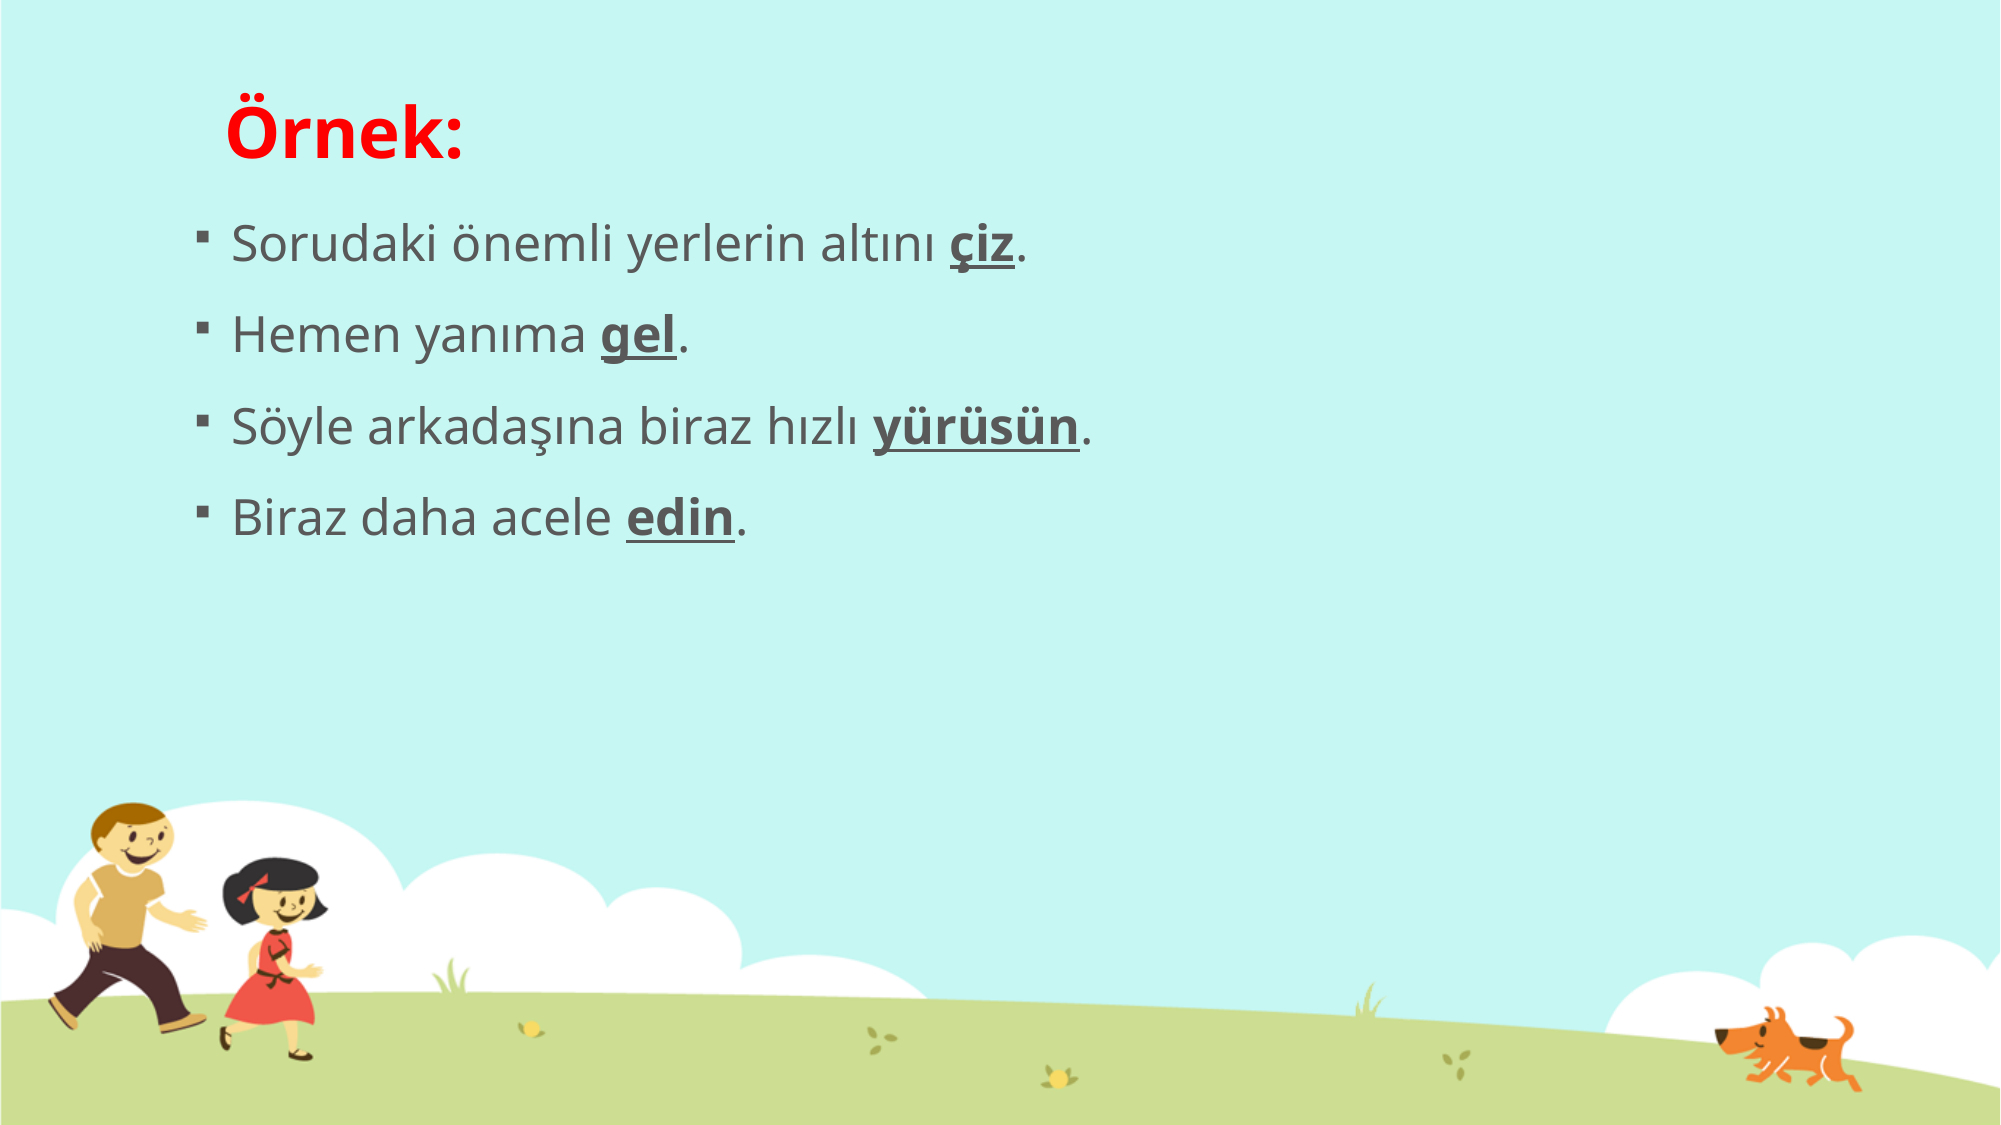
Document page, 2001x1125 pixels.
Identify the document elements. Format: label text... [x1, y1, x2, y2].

text_box Sorudaki önemli yerlerin altını çiz. [171, 210, 1829, 301]
text_box Biraz daha acele edin. [171, 485, 1829, 577]
text_box Hemen yanıma gel. [171, 301, 1829, 393]
title Örnek: [209, 81, 483, 182]
picture [0, 0, 2001, 1125]
text_box Söyle arkadaşına biraz hızlı yürüsün. [171, 394, 1959, 486]
